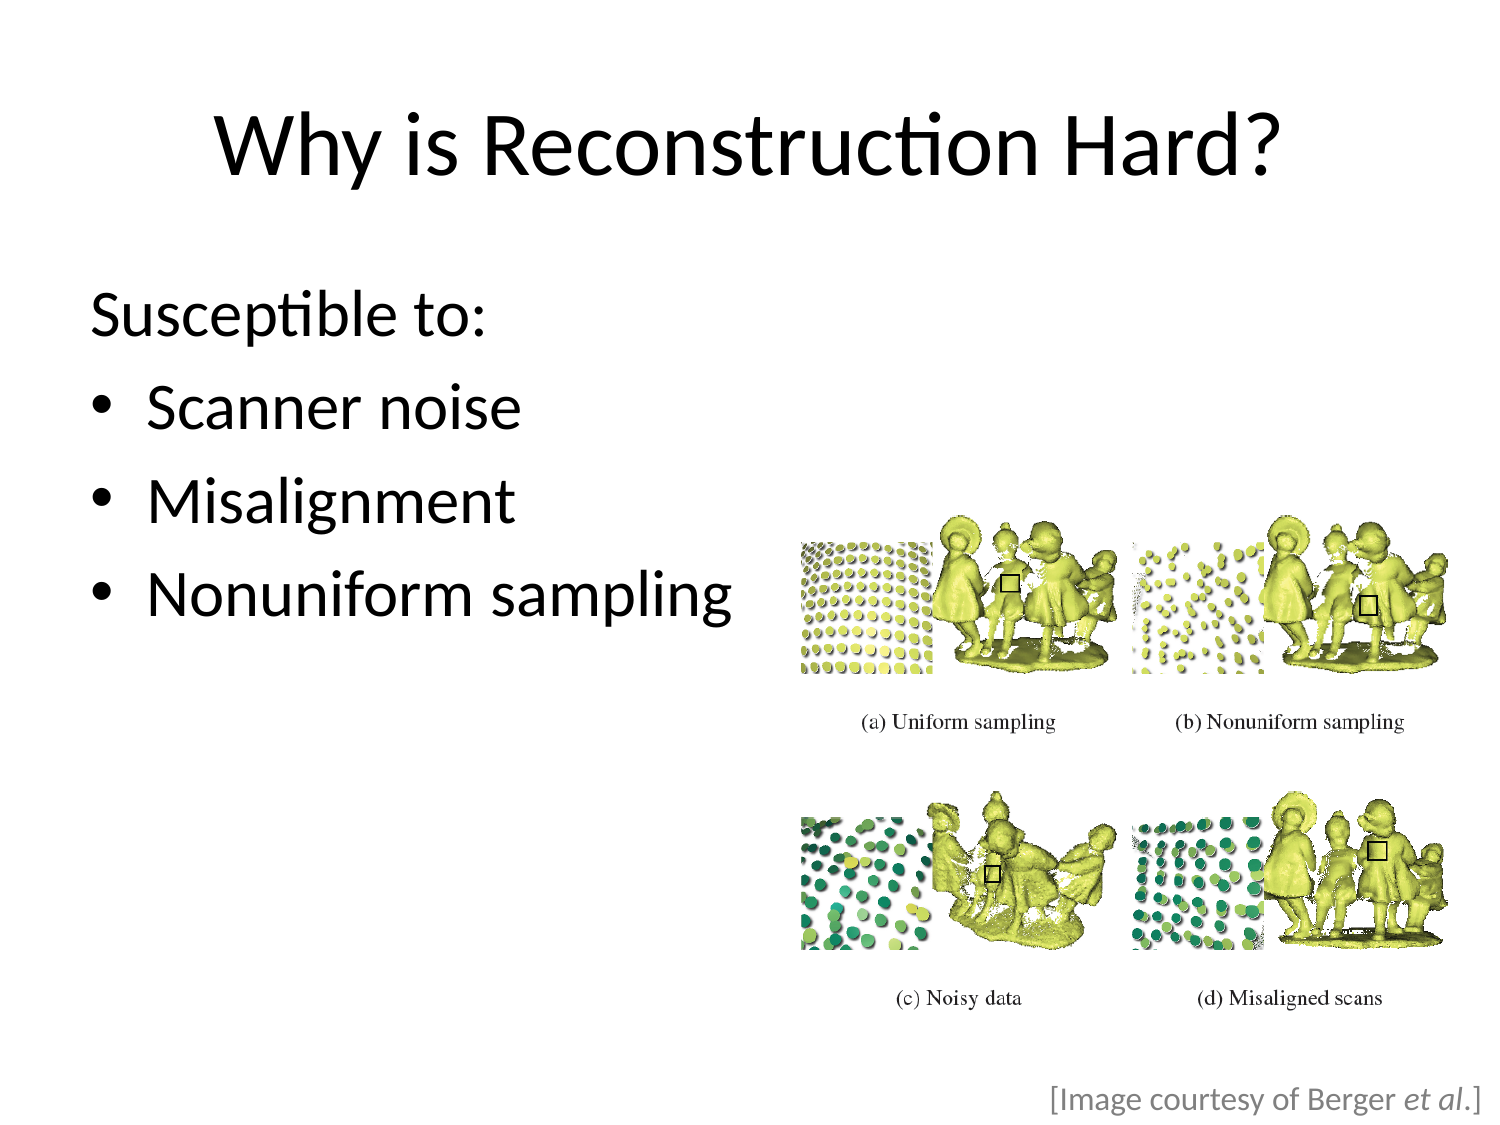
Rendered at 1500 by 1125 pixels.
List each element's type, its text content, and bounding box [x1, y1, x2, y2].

list Susceptible to: Scanner noise Misalignment Nonuniform sampling [75, 262, 1425, 1005]
picture [791, 509, 1458, 1026]
title Why is Reconstruction Hard? [75, 45, 1425, 233]
text_box [Image courtesy of Berger et al.] [1034, 1069, 1497, 1125]
